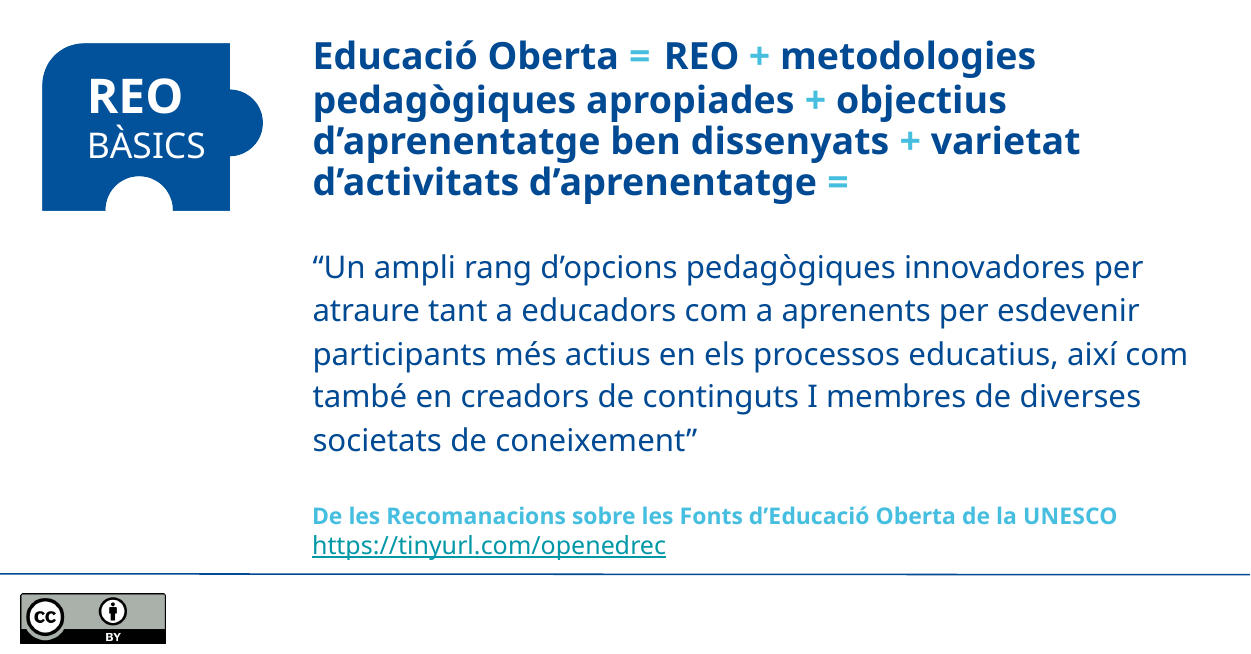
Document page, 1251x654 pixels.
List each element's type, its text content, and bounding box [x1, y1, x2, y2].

text_box [0, 582, 1250, 654]
text_box “Un ampli rang d’opcions pedagògiques innovadores per atraure tant a educadors com a aprenents per esdevenir participants més actius en els processos educatius, així com també en creadors de continguts I membres de diverses societats de coneixement” [300, 229, 1205, 470]
picture [41, 43, 263, 212]
text_box De les Recomanacions sobre les Fonts d’Educació Oberta de la UNESCO https://tinyurl.com/openedrec [299, 489, 1250, 572]
picture [20, 592, 166, 645]
text_box Educació Oberta = REO + metodologies pedagògiques apropiades + objectius d’aprenentatge ben dissenyats + varietat d’activitats d’aprenentatge = [300, 14, 1193, 216]
text_box REO BÀSICS [266, 50, 410, 181]
